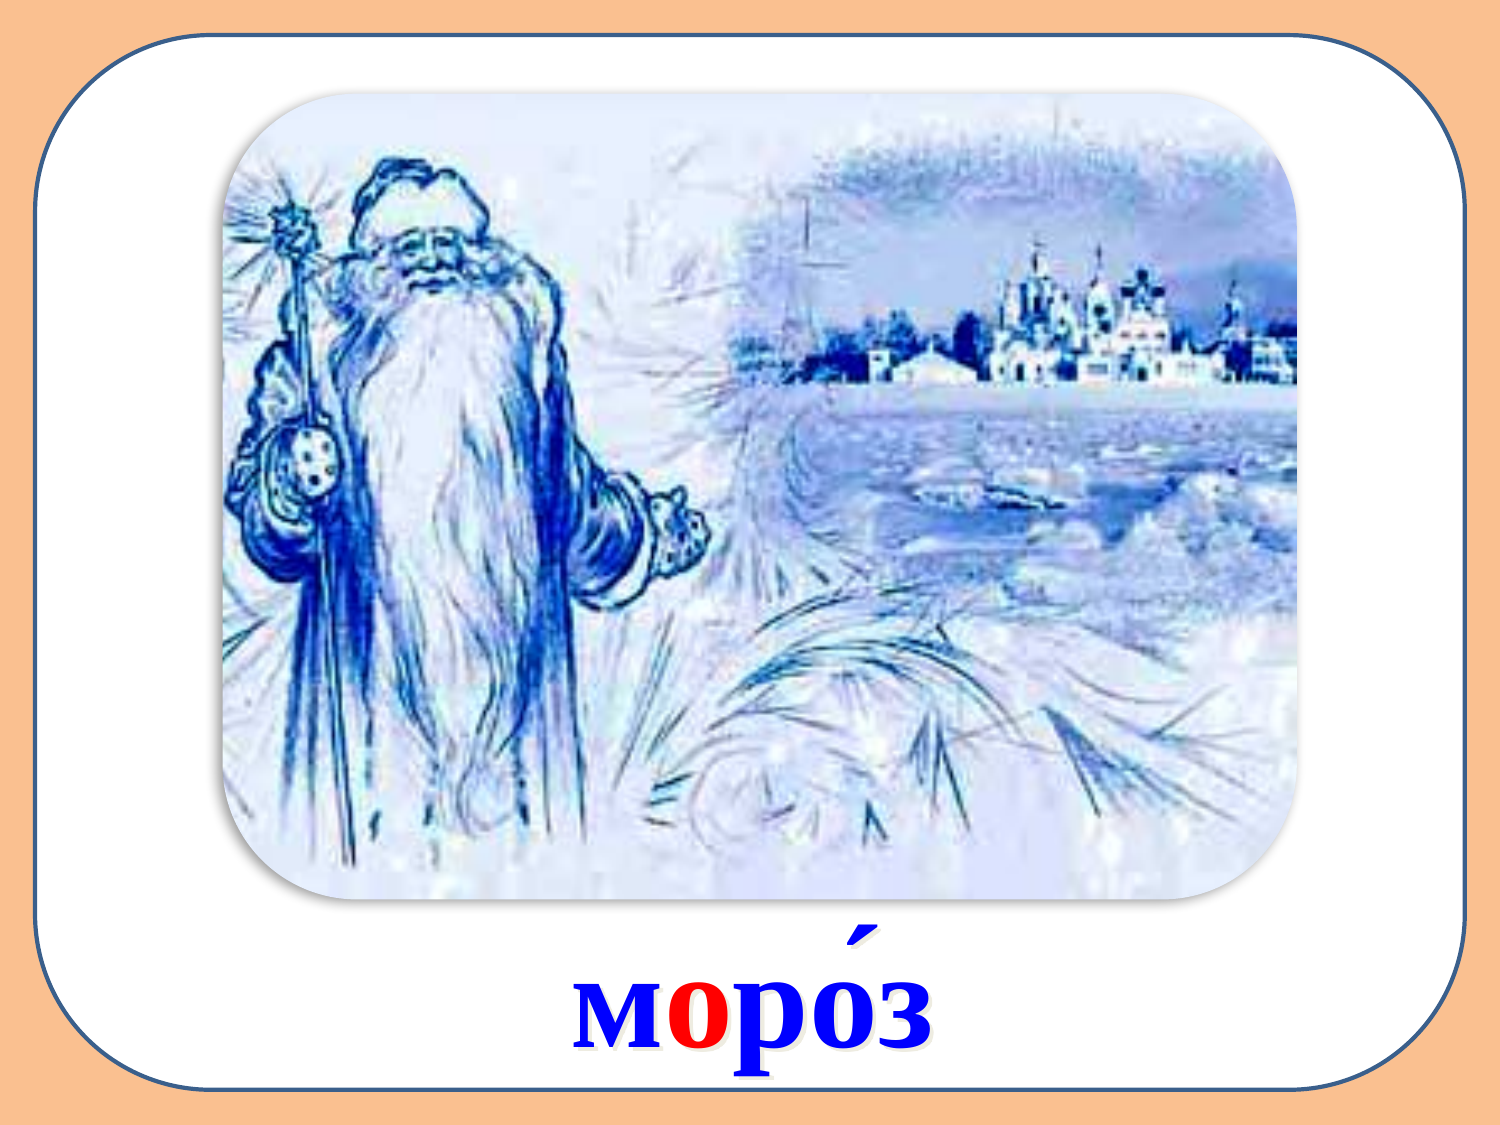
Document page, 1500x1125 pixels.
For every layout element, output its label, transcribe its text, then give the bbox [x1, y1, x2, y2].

text_box [32, 32, 1467, 1031]
text_box моро́з [76, 902, 1427, 1090]
picture [222, 93, 1297, 900]
